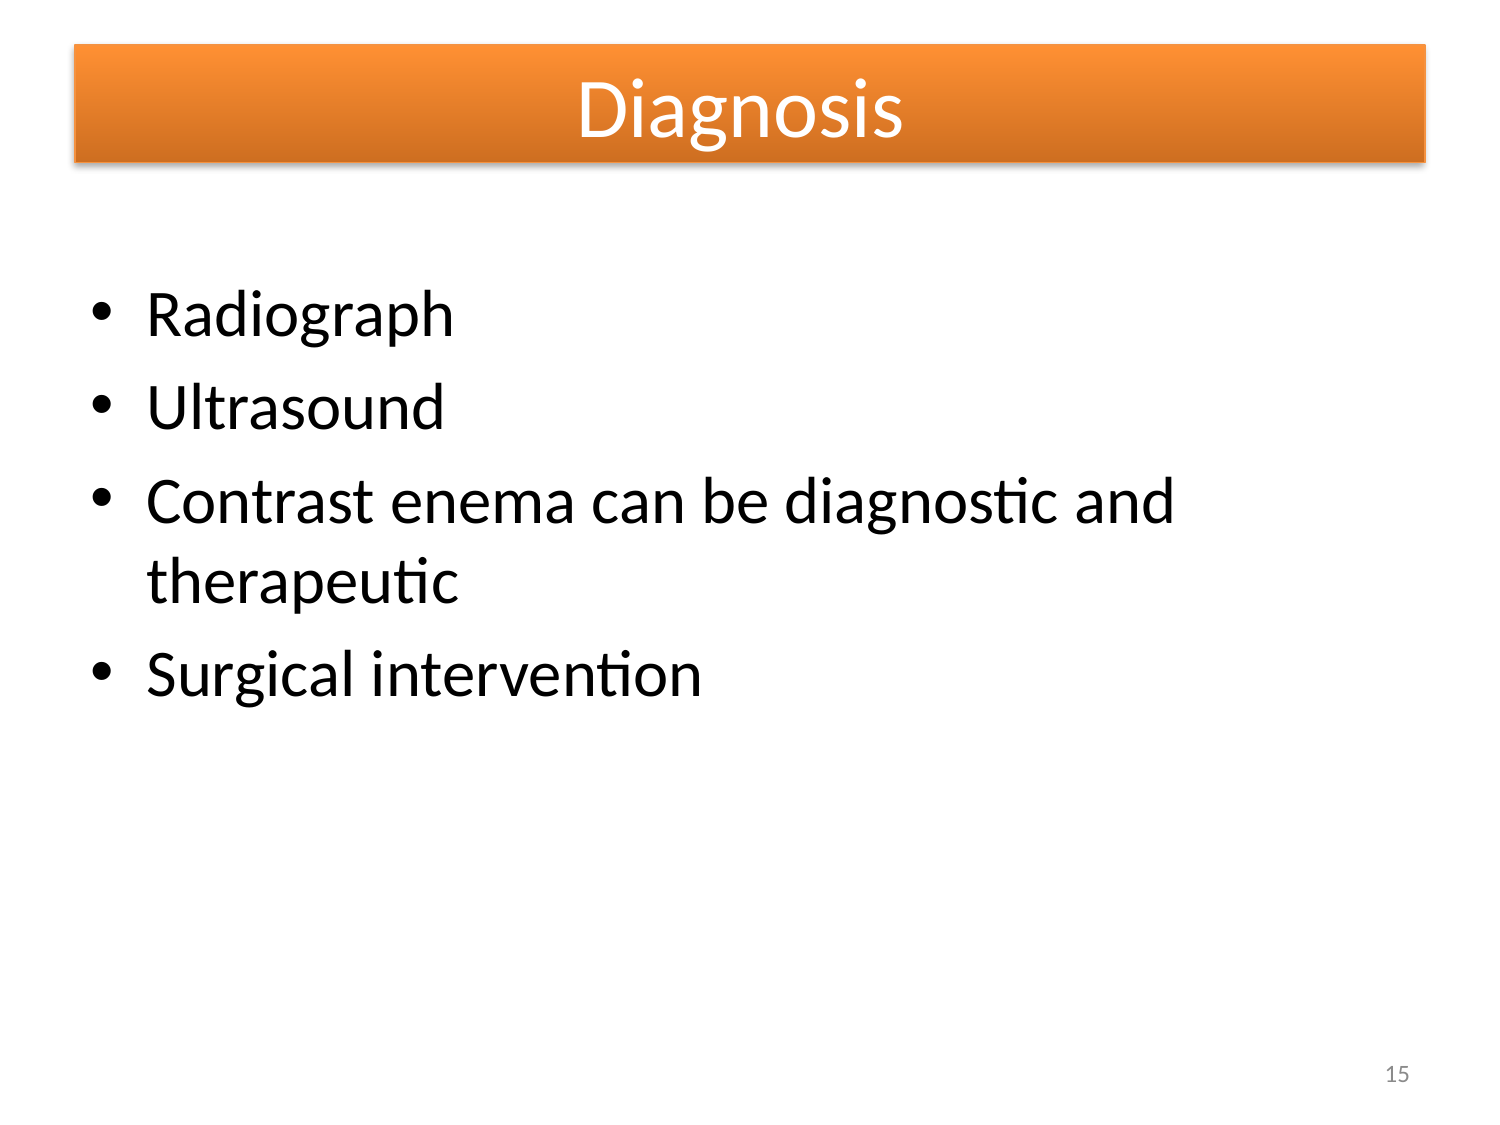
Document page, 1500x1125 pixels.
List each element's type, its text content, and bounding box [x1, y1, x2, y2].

slide_number 15 [1074, 1042, 1425, 1103]
list Radiograph Ultrasound Contrast enema can be diagnostic and therapeutic Surgical intervention [75, 262, 1425, 1005]
title Diagnosis [74, 44, 1426, 163]
